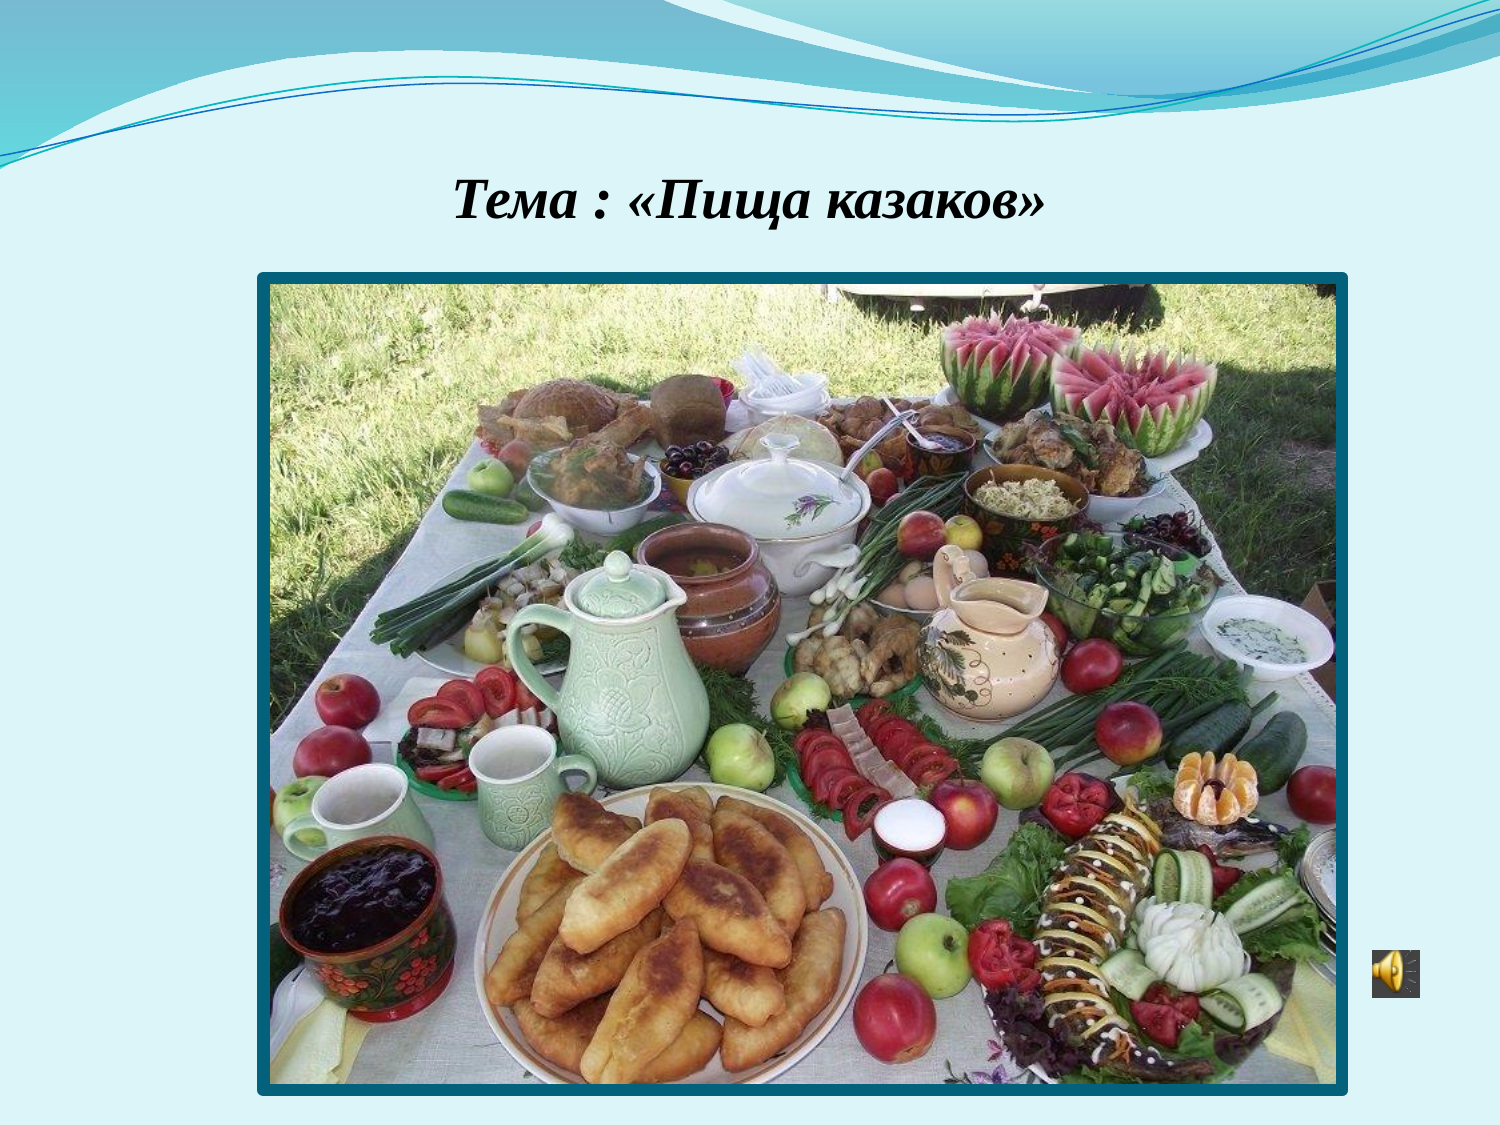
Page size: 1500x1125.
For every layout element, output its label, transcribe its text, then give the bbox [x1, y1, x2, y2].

picture [271, 285, 1335, 1083]
text_box Тема : «Пища казаков» [374, 152, 1125, 238]
picture [1370, 948, 1422, 1000]
